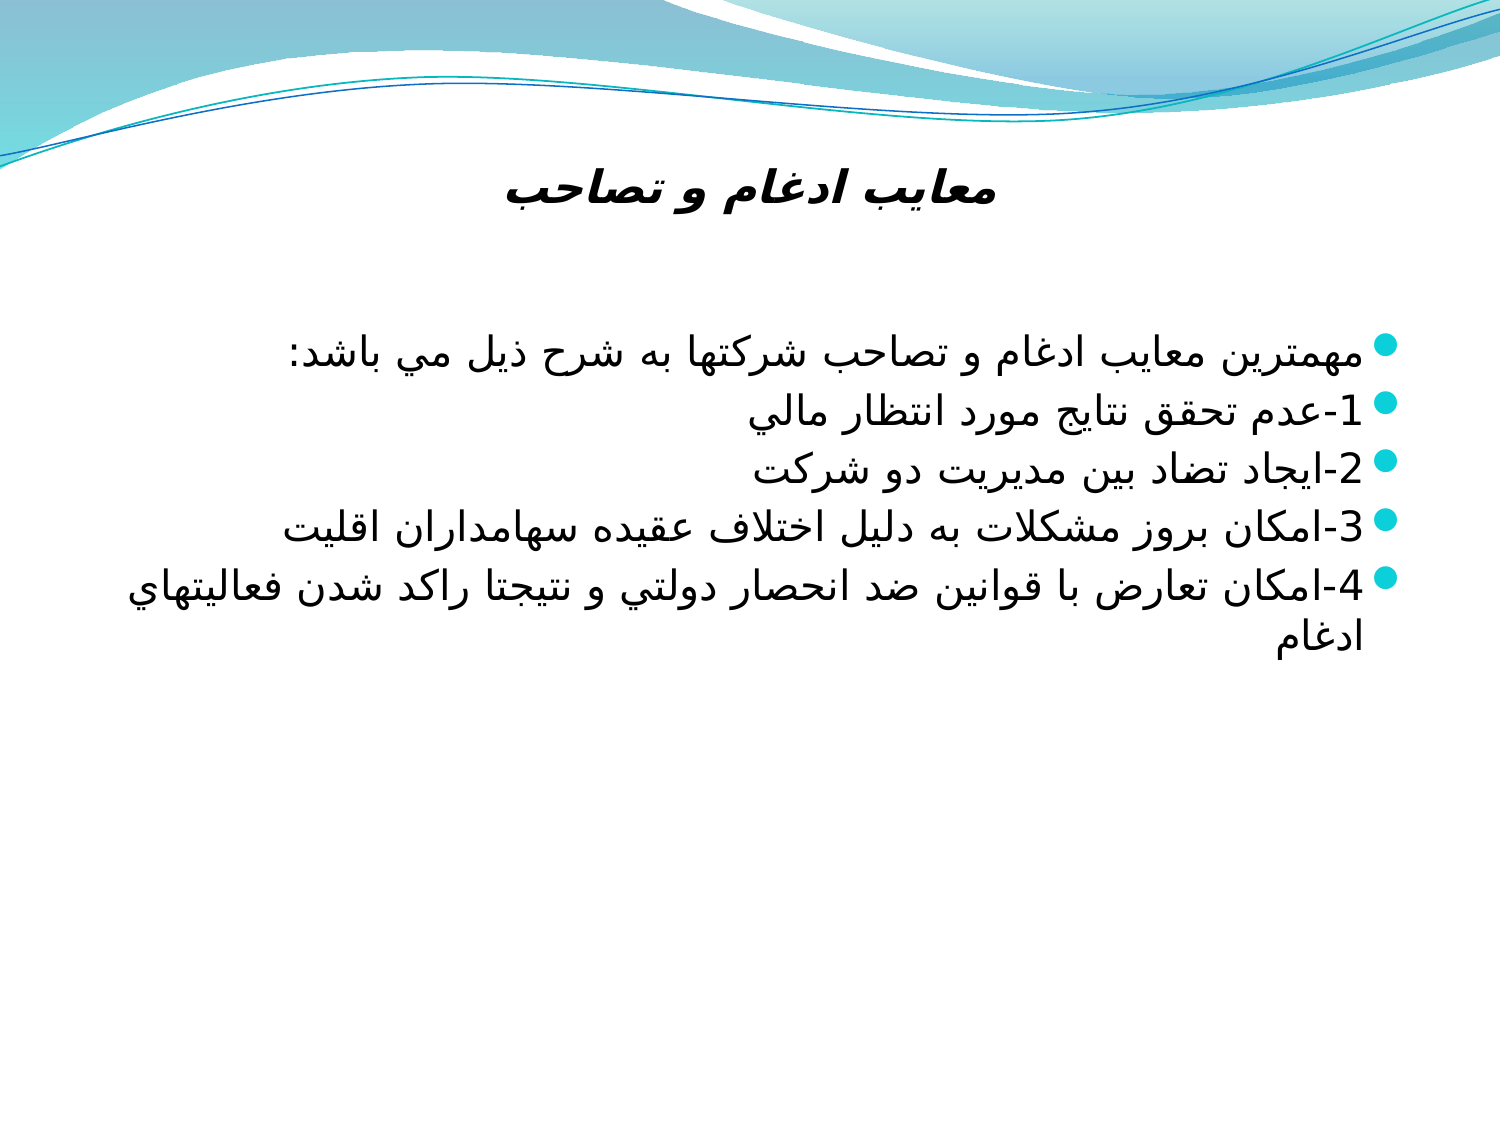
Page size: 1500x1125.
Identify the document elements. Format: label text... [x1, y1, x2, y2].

list مهمترين معايب ادغام و تصاحب شركتها به شرح ذيل مي باشد: 1-عدم تحقق نتايج مورد انتظار مالي 2-ايجاد تضاد بين مديريت دو شركت 3-امكان بروز مشكلات به دليل اختلاف عقيده سهامداران اقليت 4-امكان تعارض با قوانين ضد انحصار دولتي و نتيجتا راكد شدن فعاليتهاي ادغام [75, 317, 1425, 1038]
title معايب ادغام و تصاحب [75, 115, 1425, 213]
